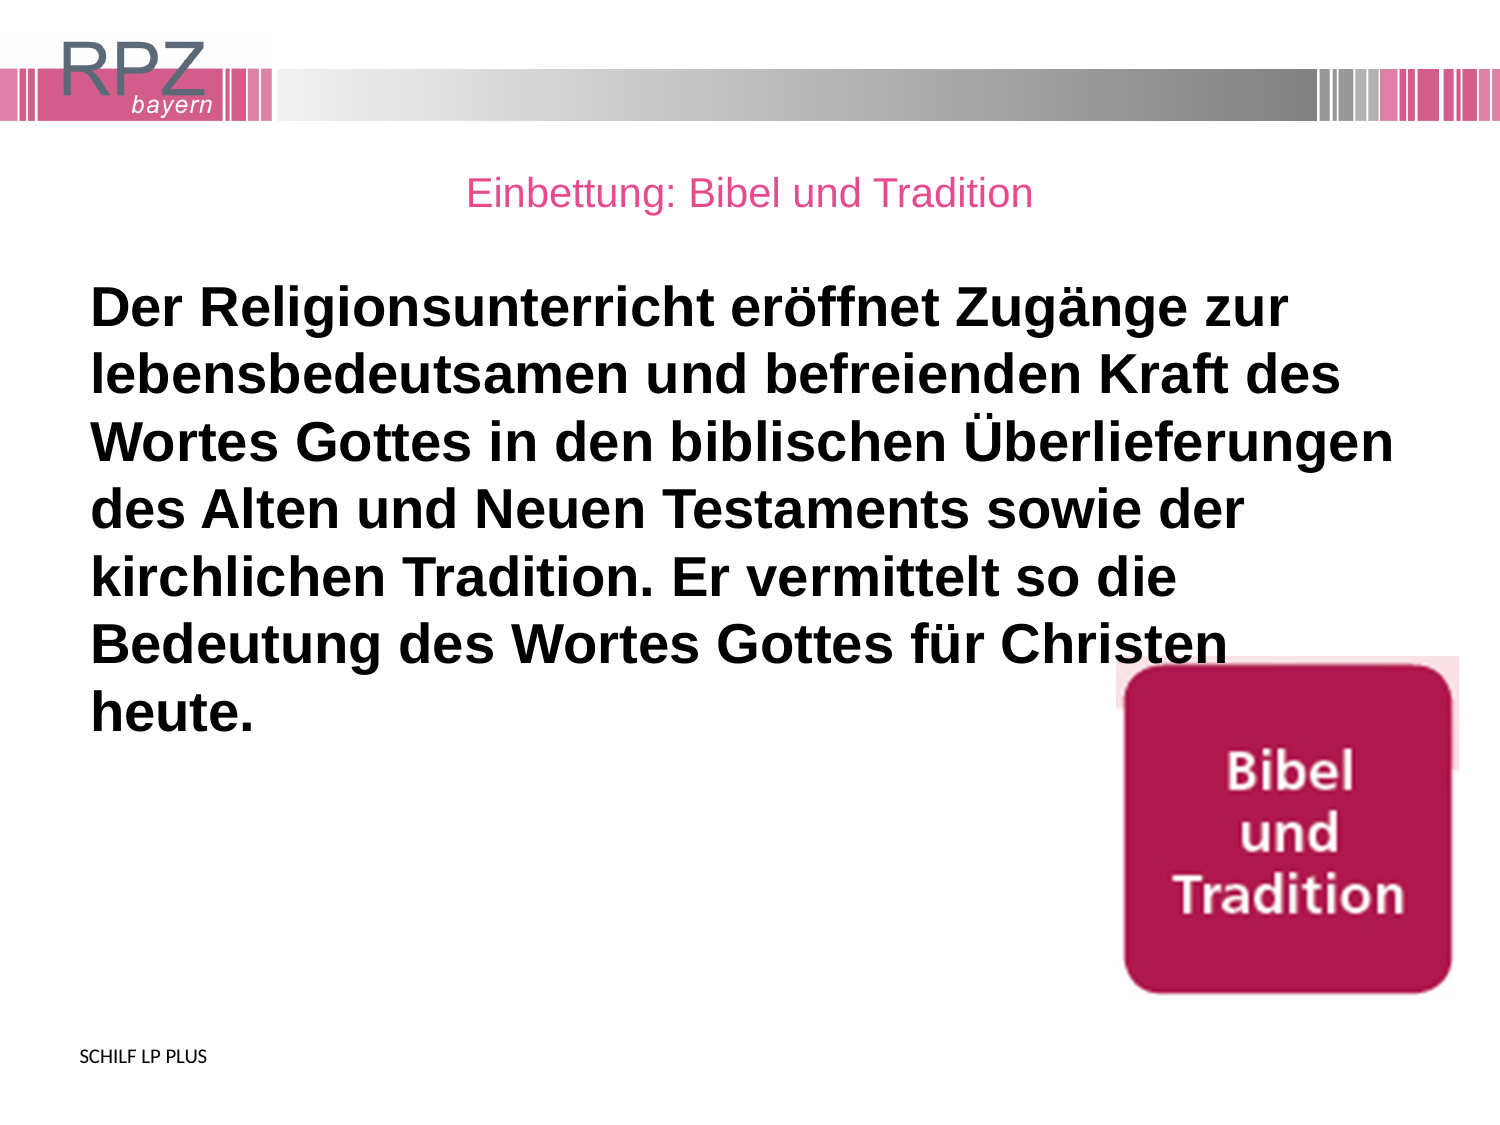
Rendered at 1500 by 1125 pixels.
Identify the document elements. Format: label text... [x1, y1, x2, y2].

picture [1443, 69, 1500, 121]
picture [1380, 69, 1439, 121]
list Der Religionsunterricht eröffnet Zugänge zur lebensbedeutsamen und befreienden Kraft des Wortes Gottes in den biblischen Überlieferungen des Alten und Neuen Testaments sowie der kirchlichen Tradition. Er vermittelt so die Bedeutung des Wortes Gottes für Christen heute. [75, 262, 1425, 1005]
title Einbettung: Bibel und Tradition [75, 149, 1425, 233]
picture [1115, 656, 1459, 1004]
picture [0, 31, 272, 121]
picture [1319, 69, 1379, 121]
